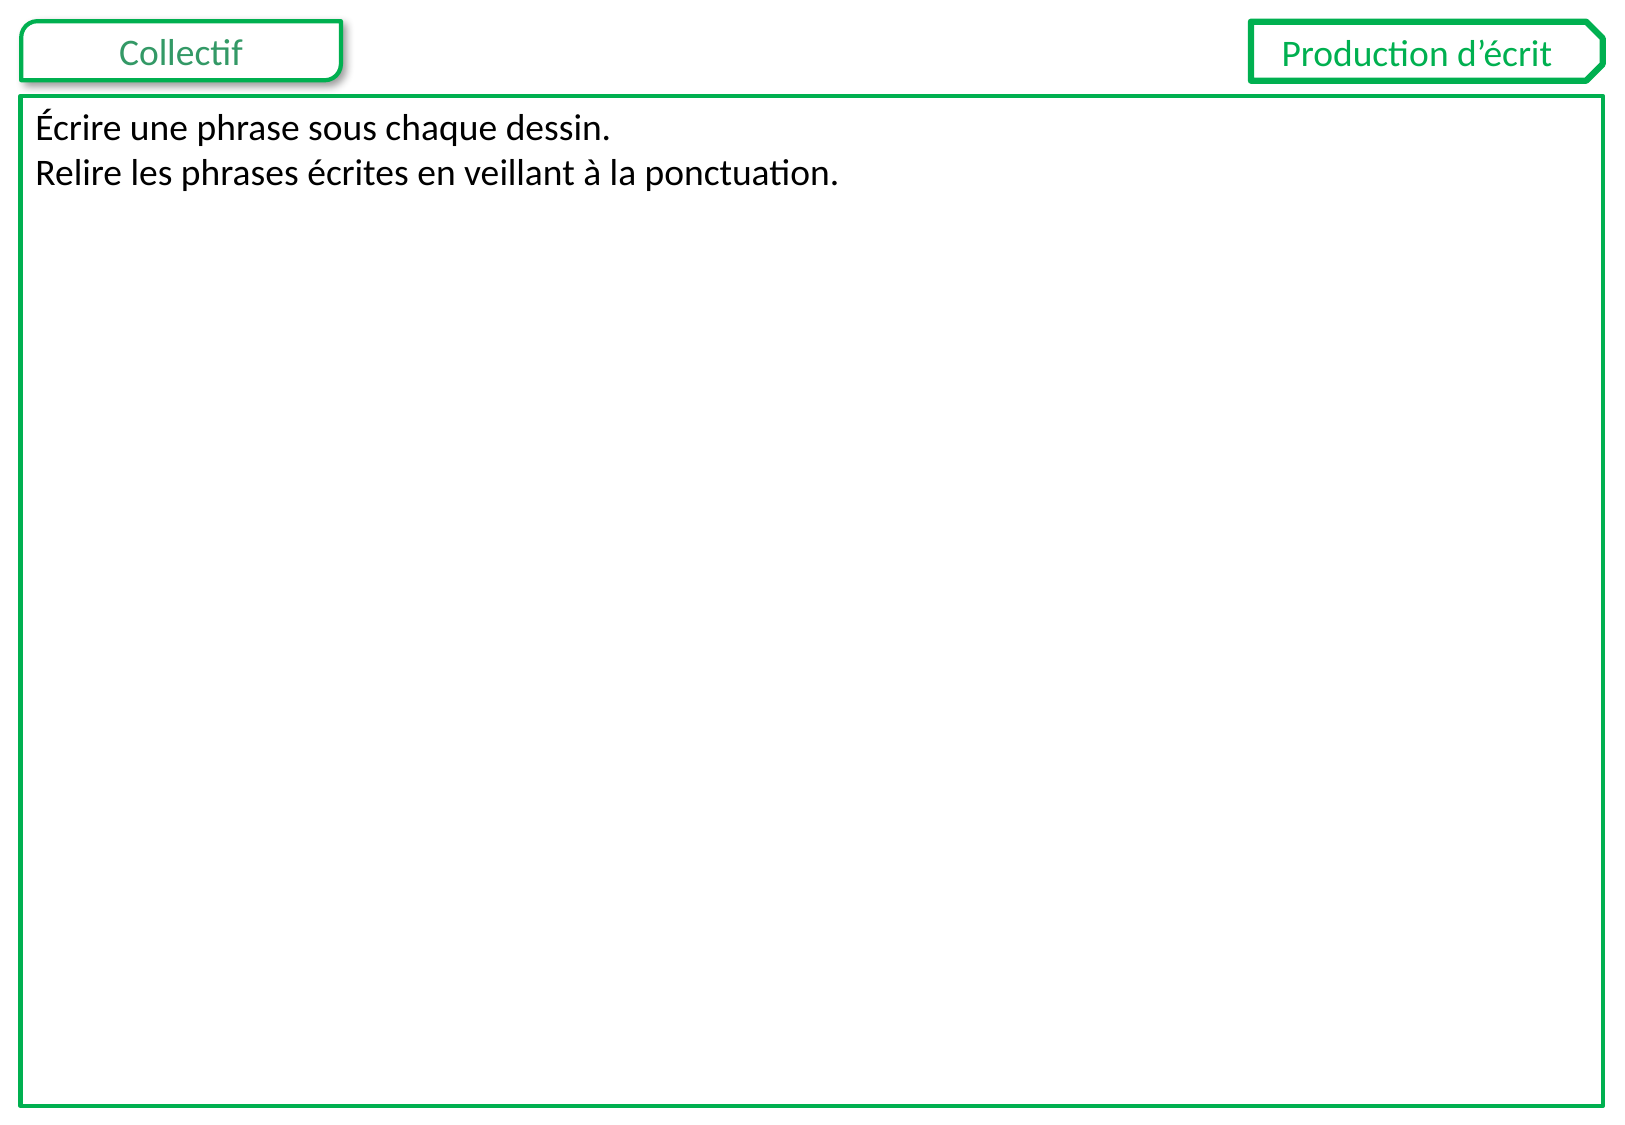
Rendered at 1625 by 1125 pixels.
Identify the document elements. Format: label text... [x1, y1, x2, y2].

list Production d’écrit [1250, 21, 1584, 81]
list Écrire une phrase sous chaque dessin. Relire les phrases écrites en veillant à la ponctuation. [18, 94, 1605, 1108]
